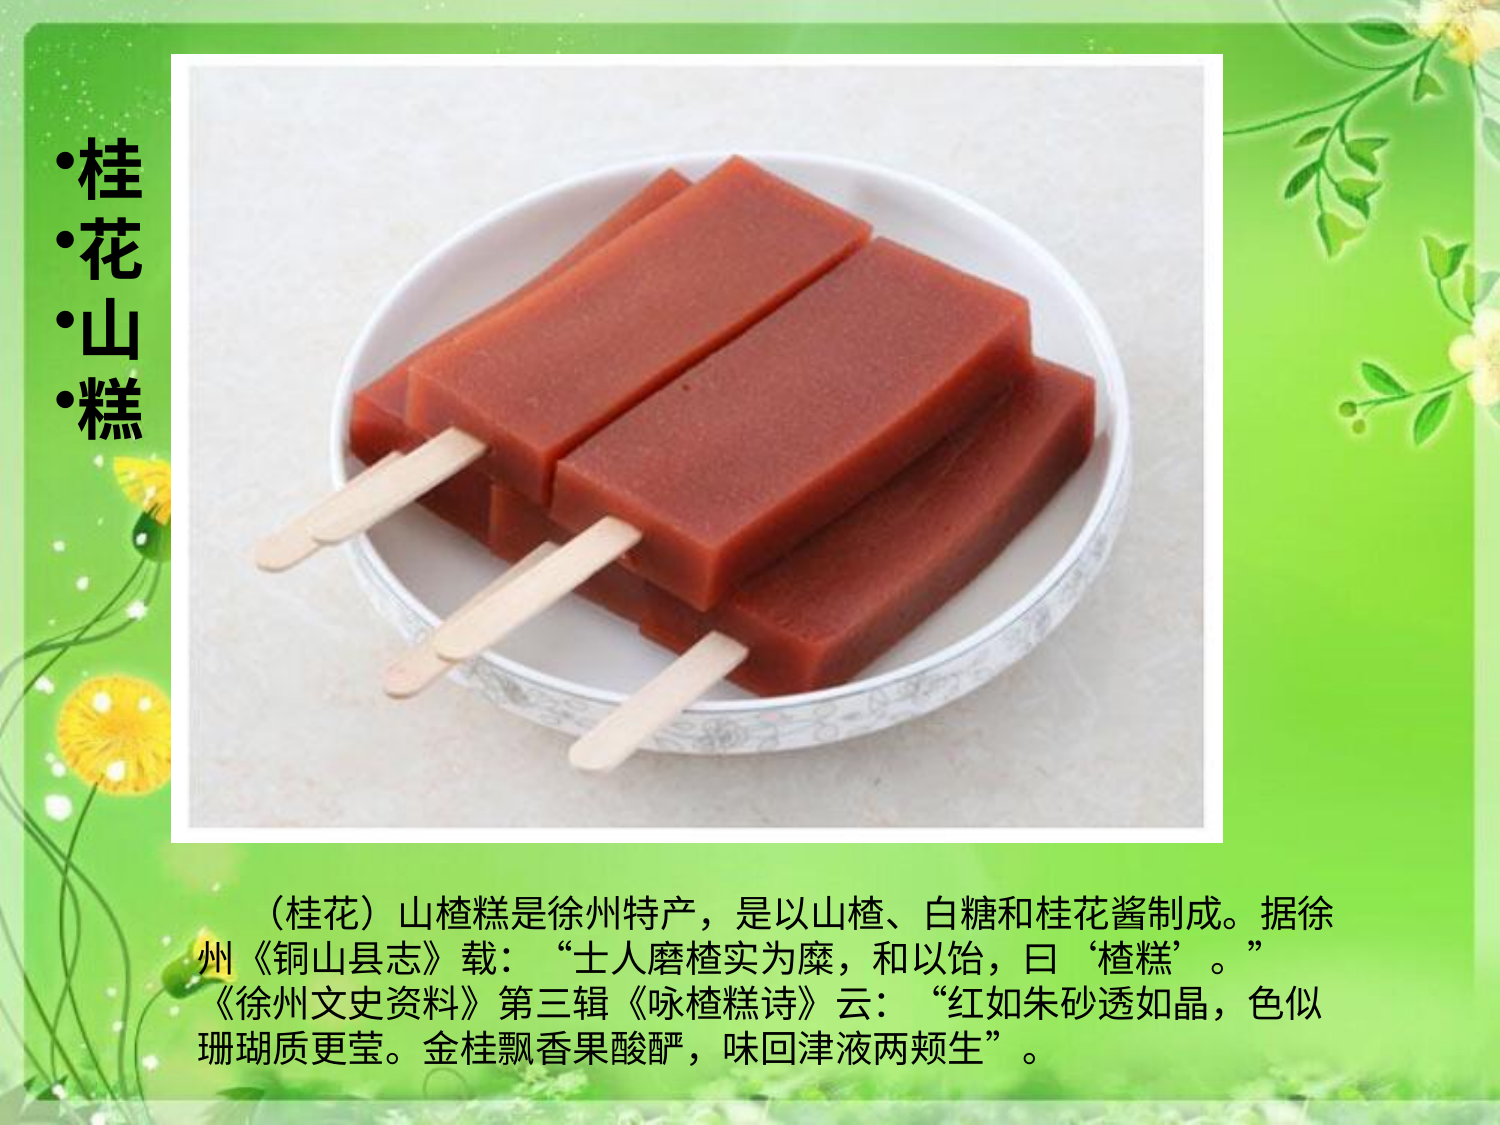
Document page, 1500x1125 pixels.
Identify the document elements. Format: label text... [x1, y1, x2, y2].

text_box （桂花）山楂糕是徐州特产，是以山楂、白糖和桂花酱制成。据徐州《铜山县志》载：“士人磨楂实为糜，和以饴，曰‘楂糕’。”《徐州文史资料》第三辑《咏楂糕诗》云：“红如朱砂透如晶，色似珊瑚质更莹。金桂飘香果酸酽，味回津液两颊生”。 [182, 882, 1353, 1078]
picture [0, 0, 1500, 1125]
text_box 桂 花 山 糕 [0, 120, 160, 456]
